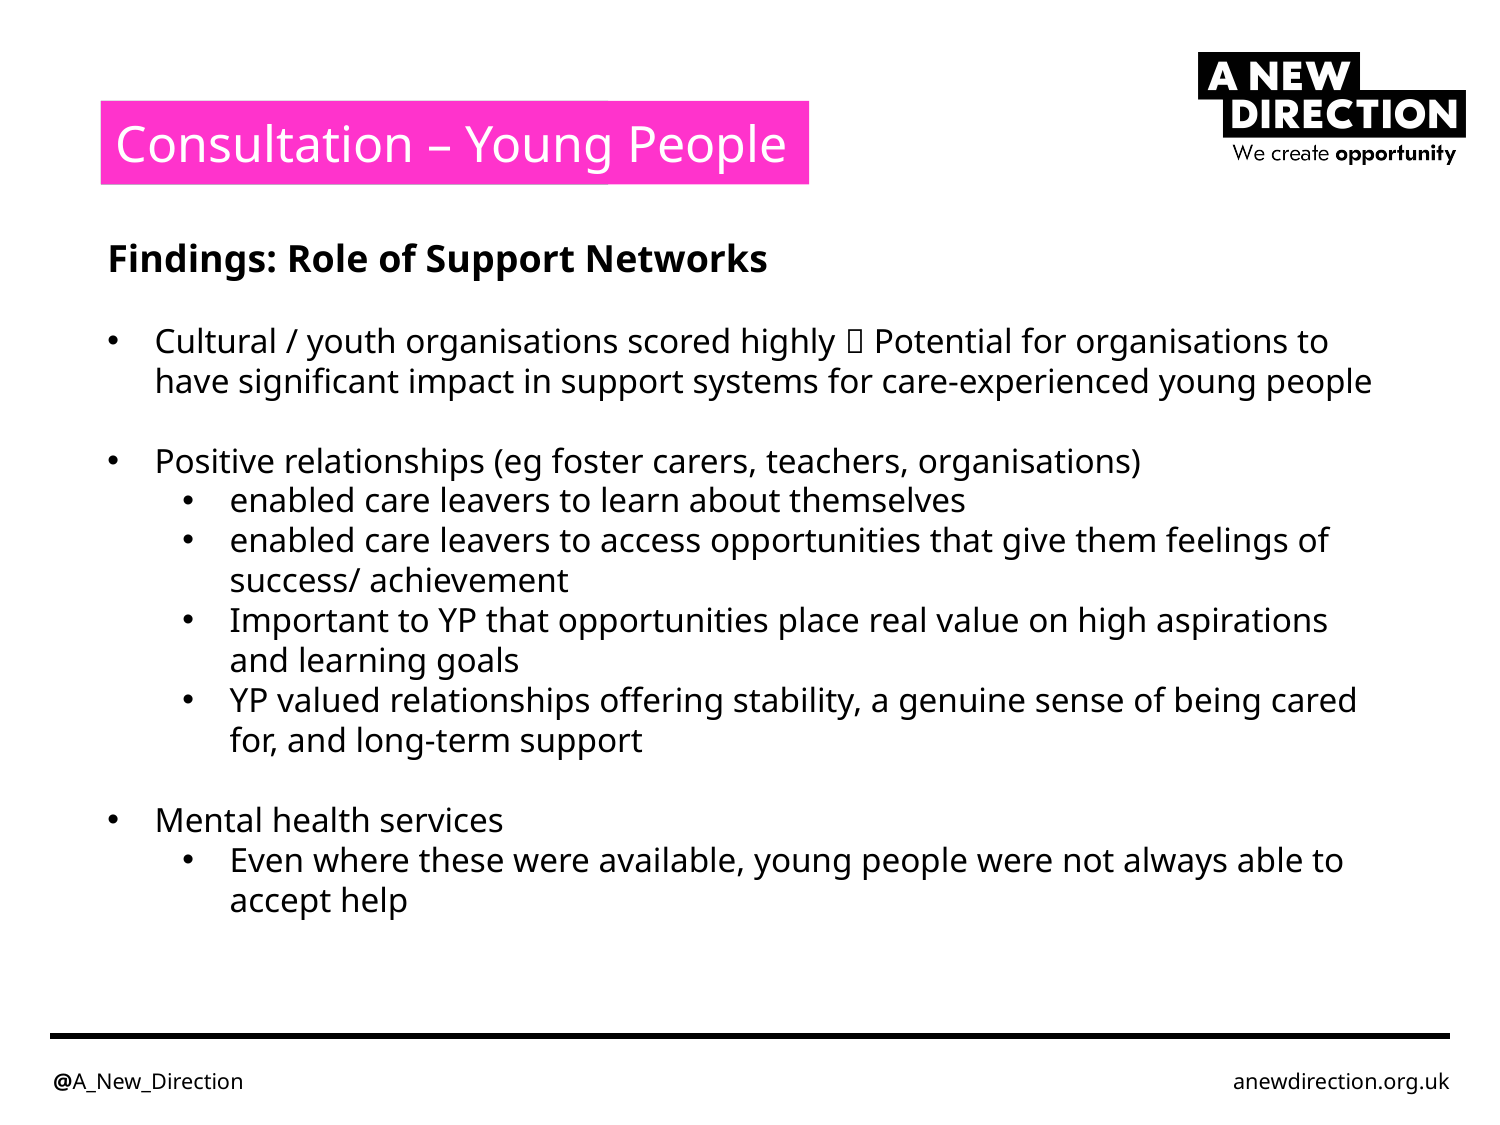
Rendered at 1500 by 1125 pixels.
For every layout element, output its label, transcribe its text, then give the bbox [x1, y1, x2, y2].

text_box [50, 1033, 1450, 1039]
text_box @A_New_Direction [53, 1063, 529, 1094]
text_box anewdirection.org.uk [974, 1063, 1450, 1094]
text_box Findings: Role of Support Networks Cultural / youth organisations scored highly  Potential for organisations to have significant impact in support systems for care-experienced young people Positive relationships (eg foster carers, teachers, organisations) enabled care leavers to learn about themselves enabled care leavers to access opportunities that give them feelings of success/ achievement Important to YP that opportunities place real value on high aspirations and learning goals YP valued relationships offering stability, a genuine sense of being cared for, and long-term support Mental health services Even where these were available, young people were not always able to accept help [92, 227, 1407, 962]
picture [1198, 52, 1466, 165]
text_box Consultation – Young People [100, 100, 810, 185]
